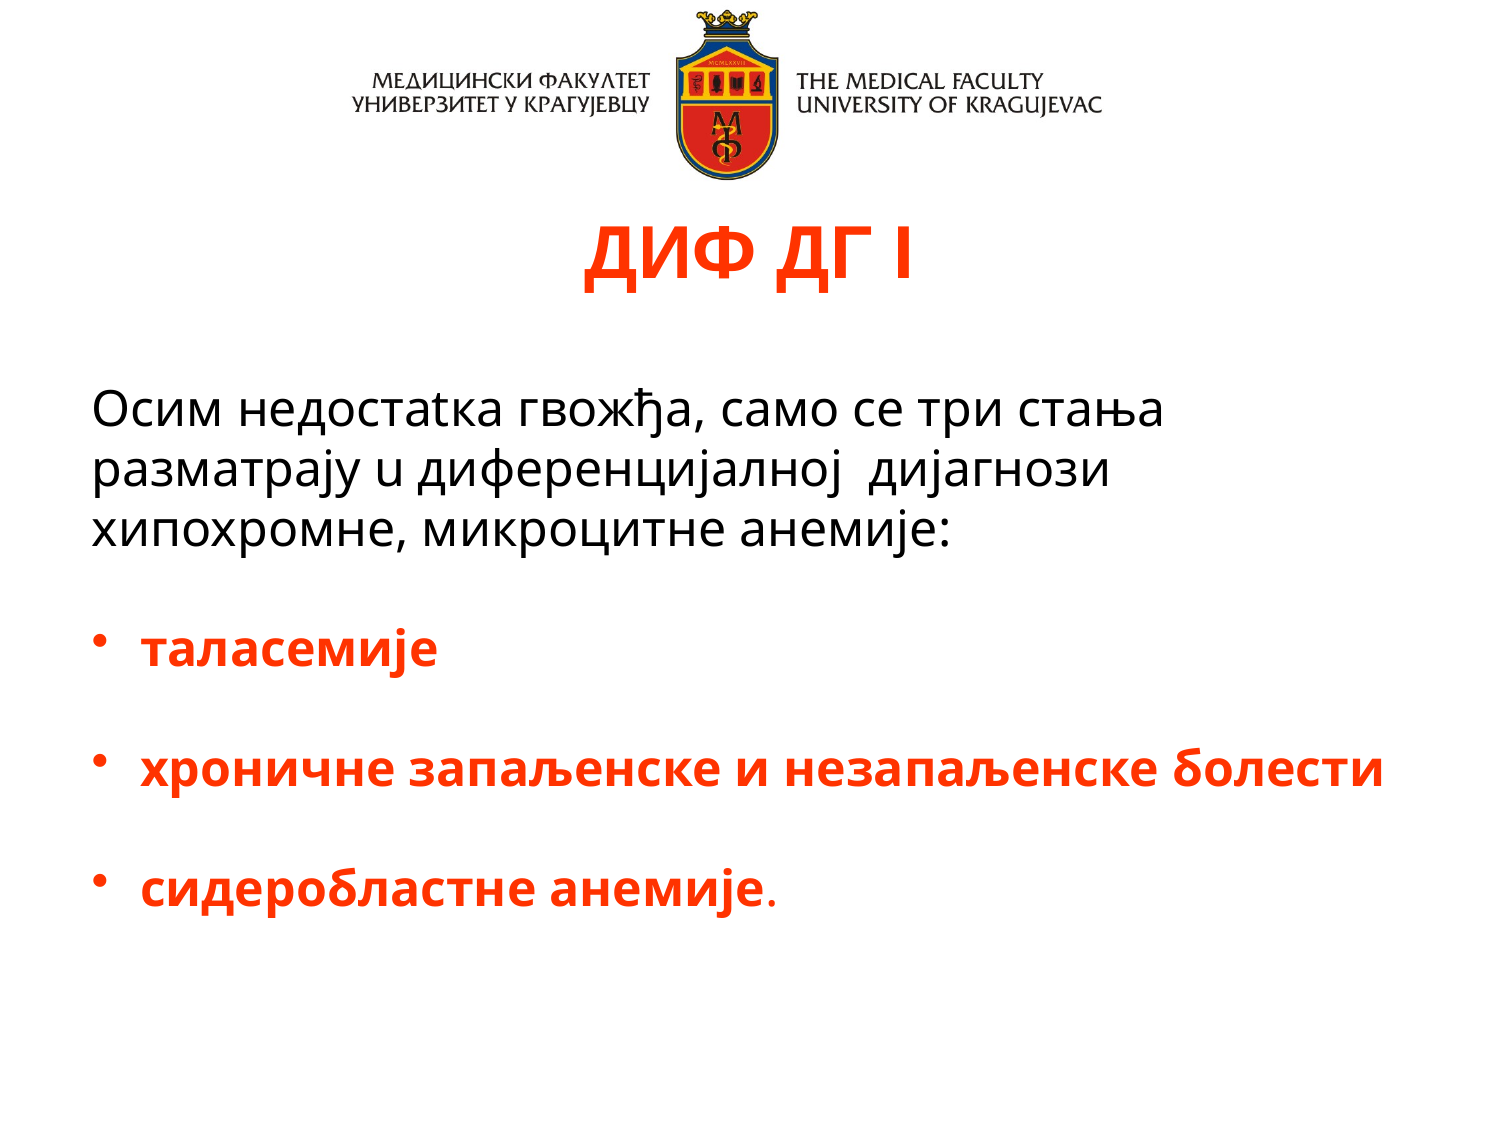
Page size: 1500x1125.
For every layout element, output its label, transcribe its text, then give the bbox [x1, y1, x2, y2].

title ДИФ ДГ I [74, 195, 1425, 301]
text_box Осим недостаtка гвожђа, само се три стањa разматрају u диферeнцијалној дијагнози хипохромне, микроцитне анемије: талaсемије хроничне запaљенске и незапaљенске болести сидеробластне анемије. [76, 278, 1424, 924]
picture [328, 0, 1125, 191]
